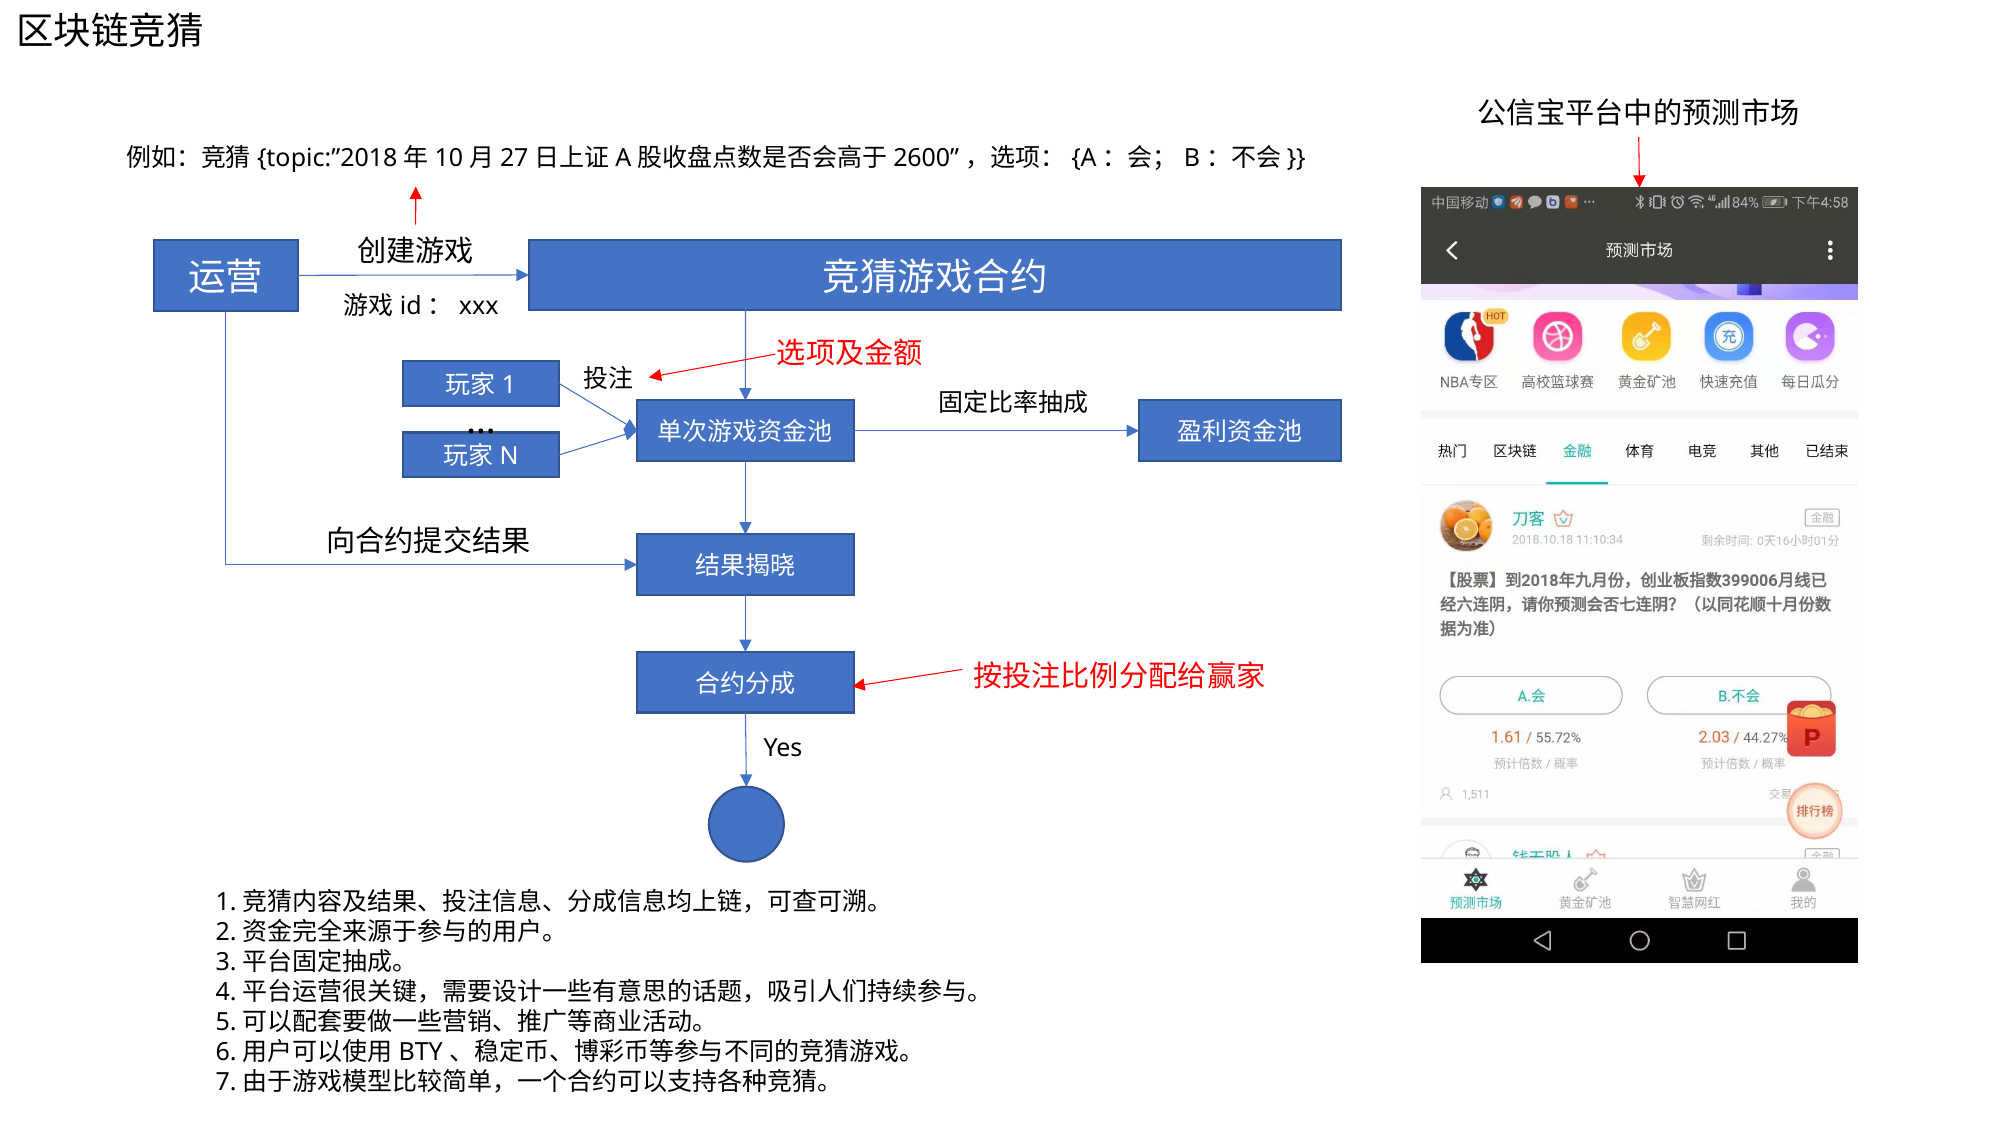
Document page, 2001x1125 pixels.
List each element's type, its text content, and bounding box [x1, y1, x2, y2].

text_box 单次游戏资金池 [636, 399, 855, 462]
text_box Yes [748, 724, 818, 769]
text_box 盈利资金池 [1138, 399, 1342, 462]
text_box 竞猜游戏合约 [559, 239, 1342, 311]
text_box 例如：竞猜{topic:”2018年10月27日上证A股收盘点数是否会高于2600”，选项：{A：会；B：不会}} [111, 133, 1321, 179]
text_box [707, 785, 785, 863]
text_box 公信宝平台中的预测市场 [1462, 87, 1815, 137]
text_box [649, 354, 776, 378]
text_box 选项及金额 [762, 327, 939, 377]
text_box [304, 231, 559, 644]
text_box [852, 669, 963, 687]
text_box 创建游戏 [342, 224, 490, 231]
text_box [558, 430, 638, 456]
text_box 运营 [153, 239, 299, 312]
text_box 合约分成 [636, 651, 855, 714]
text_box 投注 [569, 355, 649, 400]
text_box 结果揭晓 [636, 533, 855, 596]
picture [1421, 187, 1858, 963]
text_box 按投注比例分配给赢家 [958, 649, 1281, 700]
text_box 1.竞猜内容及结果、投注信息、分成信息均上链，可查可溯。 2.资金完全来源于参与的用户。 3.平台固定抽成。 4.平台运营很关键，需要设计一些有意思的话题，吸引人们持续参与。 5.可以配套要做一些营销、推广等商业活动。 6.用户可以使用BTY、稳定币、博彩币等参与不同的竞猜游戏。 7.由于游戏模型比较简单，一个合约可以支持各种竞猜。 [200, 878, 1008, 1103]
text_box 固定比率抽成 [923, 379, 1104, 424]
text_box 区块链竞猜 [1, 0, 219, 60]
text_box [558, 383, 638, 430]
